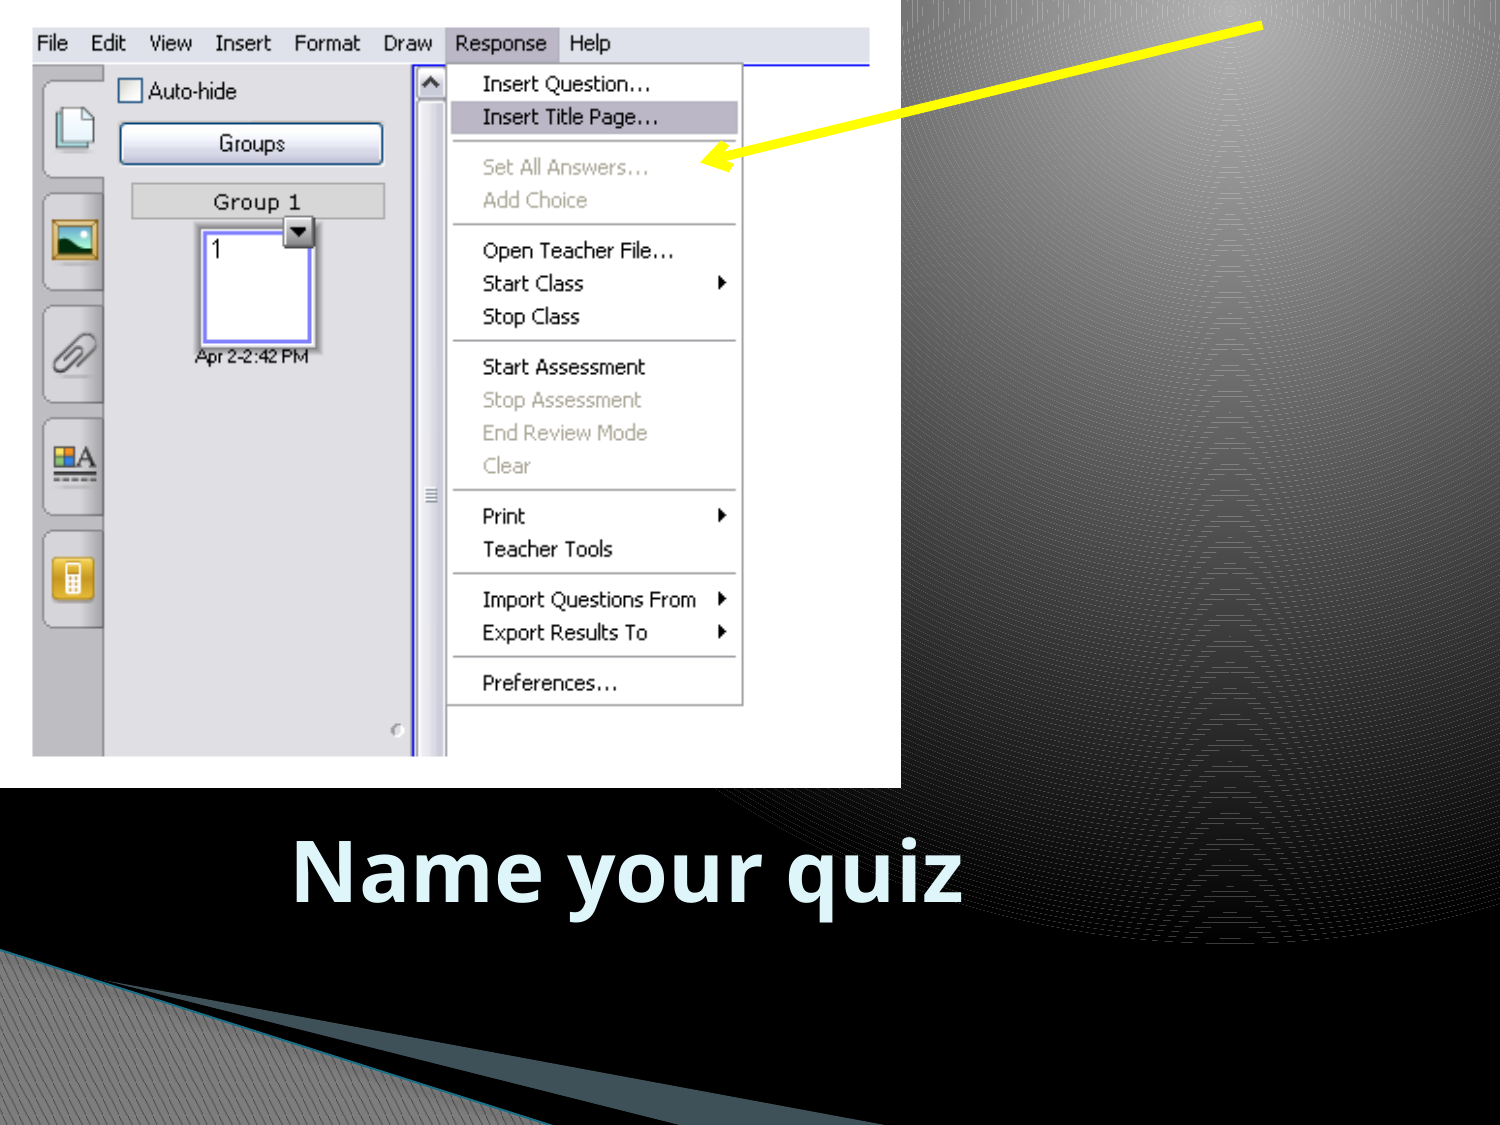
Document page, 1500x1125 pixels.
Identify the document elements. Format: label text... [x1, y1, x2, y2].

title Name your quiz [275, 774, 1375, 963]
picture [0, 952, 543, 1125]
picture [0, 0, 901, 788]
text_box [699, 24, 1263, 163]
